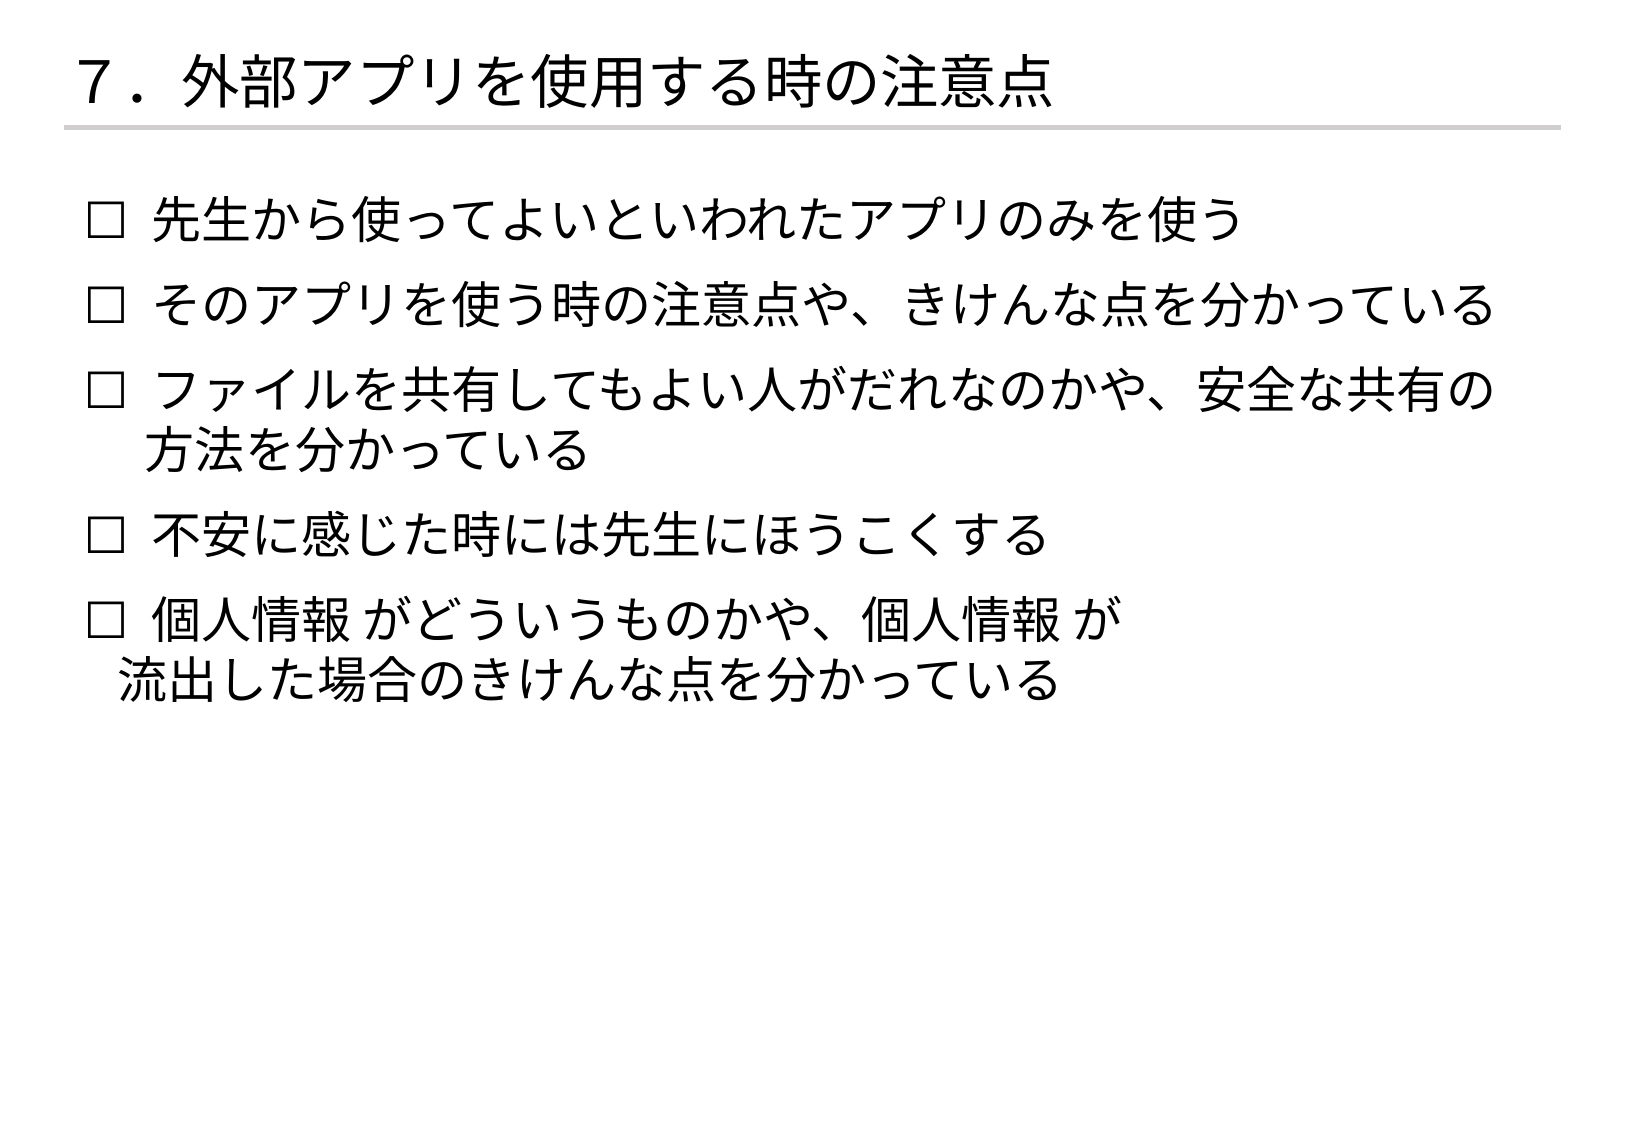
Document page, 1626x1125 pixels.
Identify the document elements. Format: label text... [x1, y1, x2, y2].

title ７．外部アプリを使用する時の注意点 [50, 44, 1452, 124]
text_box ☐ 先生から使ってよいといわれたアプリのみを使う ☐ そのアプリを使う時の注意点や、きけんな点を分かっている ☐ ファイルを共有してもよい人がだれなのかや、安全な共有の 方法を分かっている ☐ 不安に感じた時には先生にほうこくする ☐ 個人情報 がどういうものかや、個人情報 が 流出した場合のきけんな点を分かっている [68, 181, 1603, 717]
